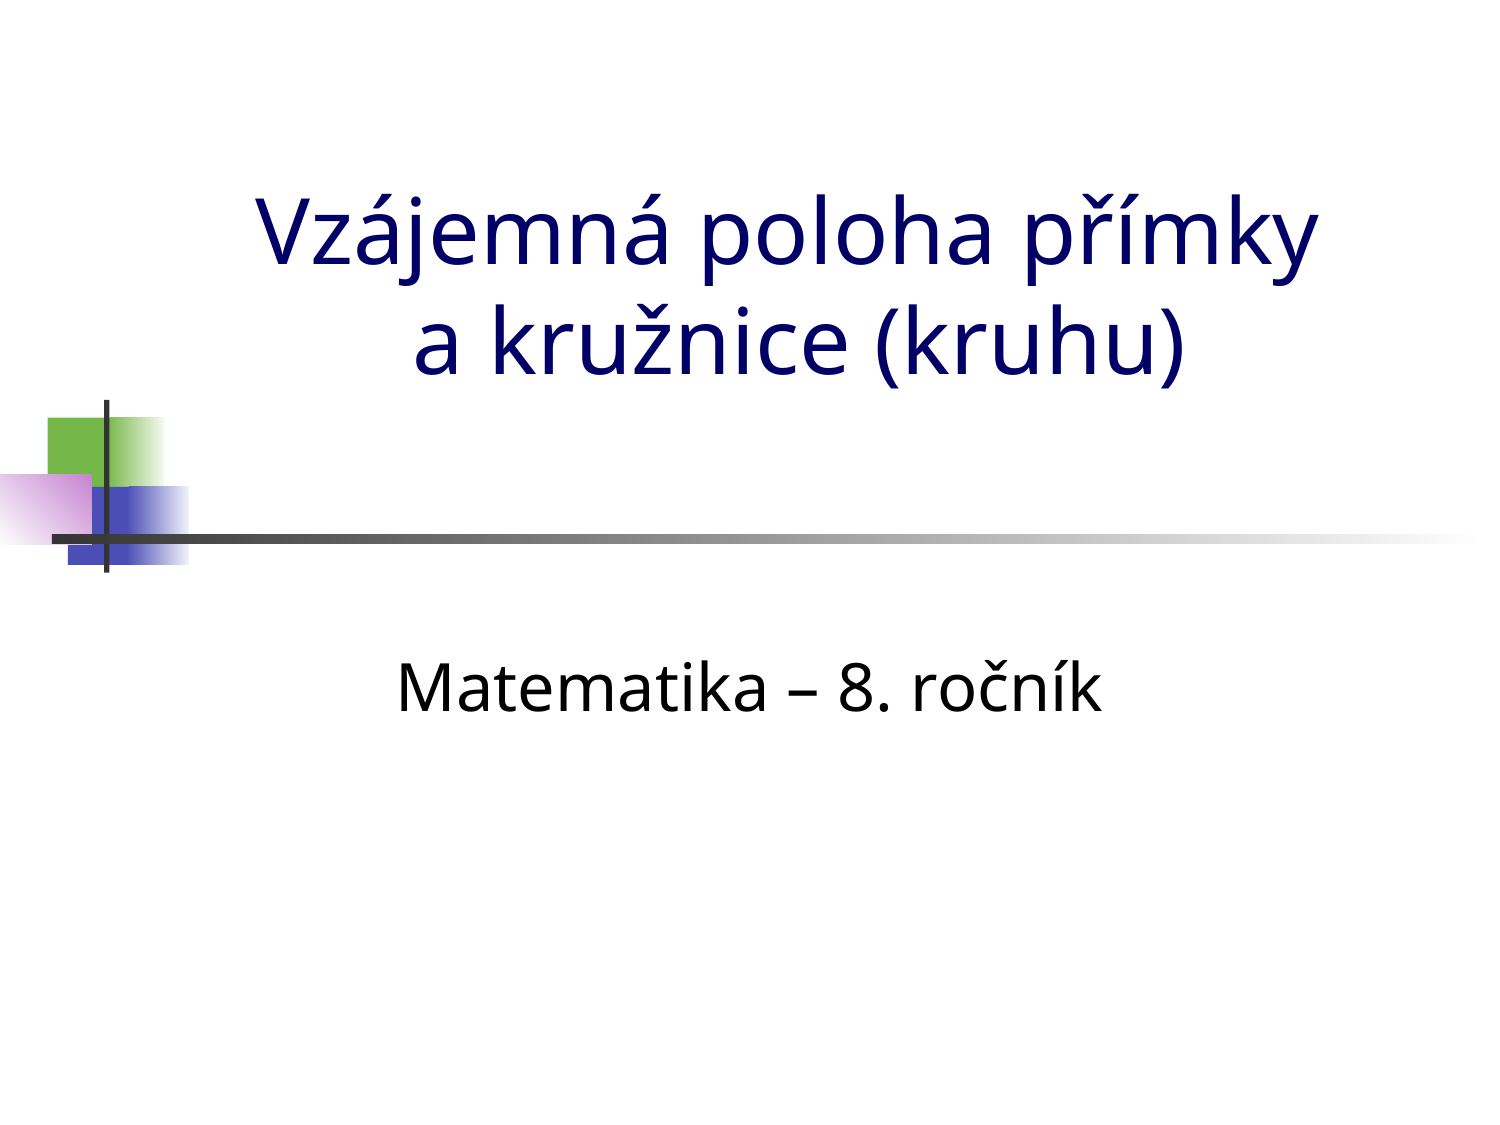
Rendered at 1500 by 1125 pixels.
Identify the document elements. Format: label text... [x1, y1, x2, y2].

title Vzájemná poloha přímky a kružnice (kruhu) [162, 160, 1438, 401]
subtitle Matematika – 8. ročník [224, 637, 1276, 926]
